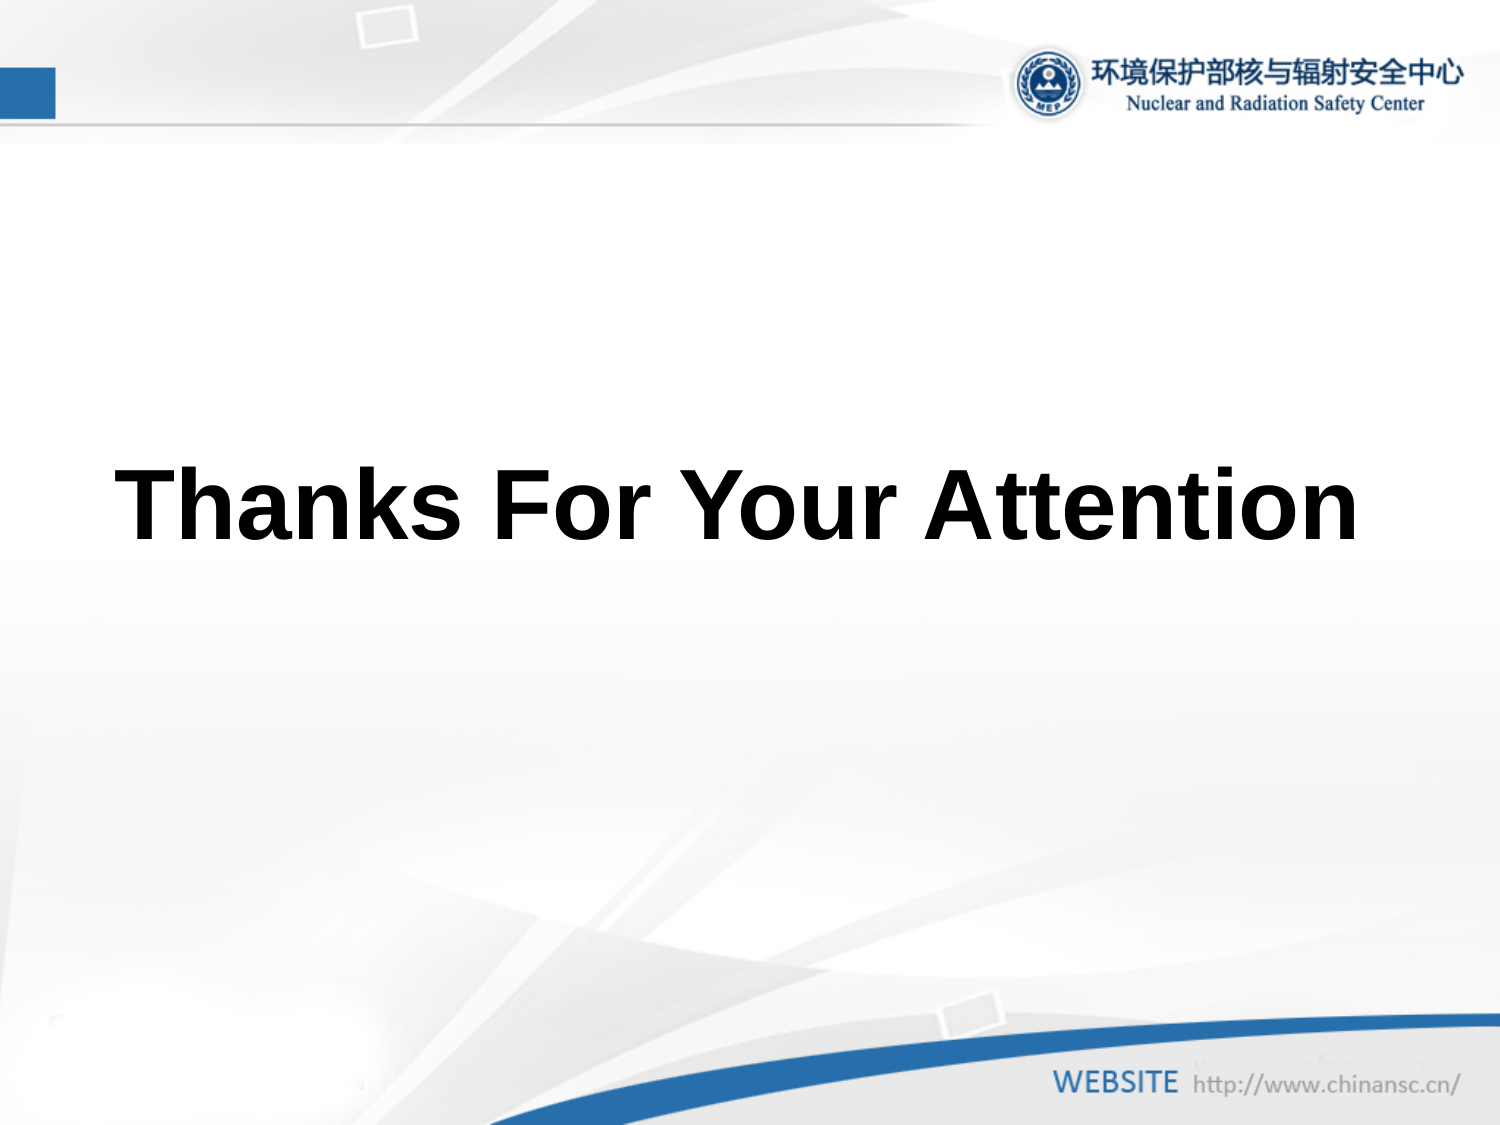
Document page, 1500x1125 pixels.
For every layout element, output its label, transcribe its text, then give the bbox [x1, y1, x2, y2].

text_box Thanks For Your Attention [100, 432, 1447, 568]
picture [0, 0, 1500, 1125]
